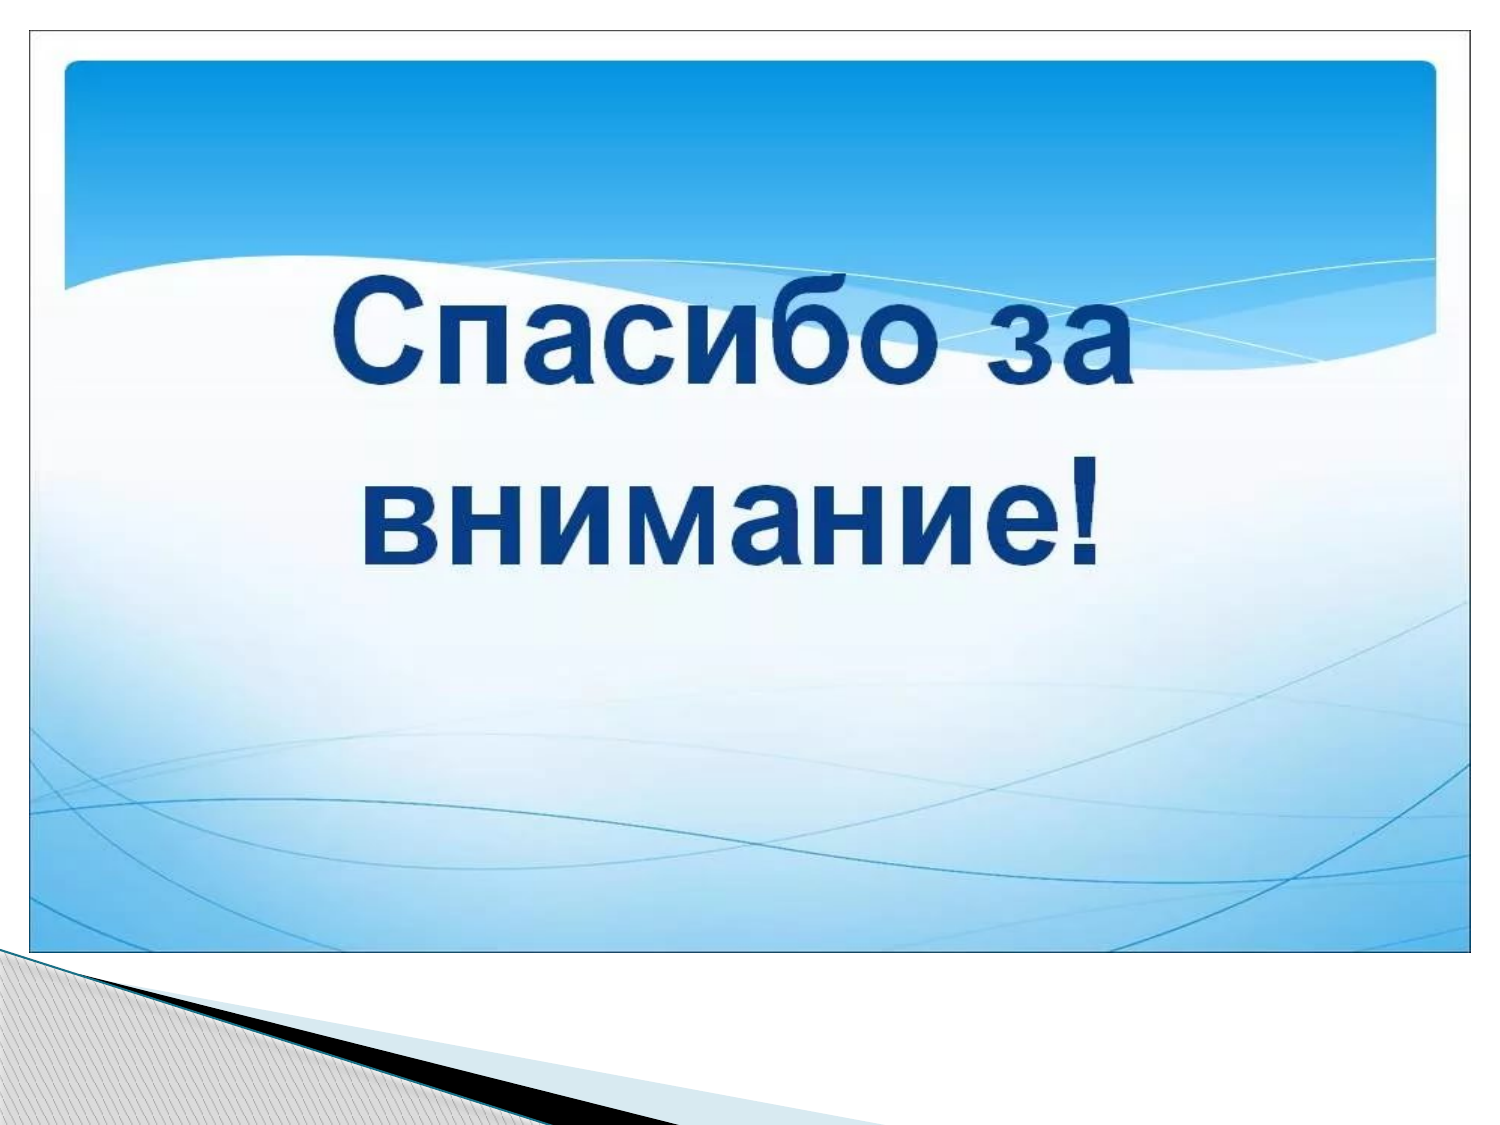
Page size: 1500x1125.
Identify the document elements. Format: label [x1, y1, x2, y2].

picture [29, 30, 1471, 953]
